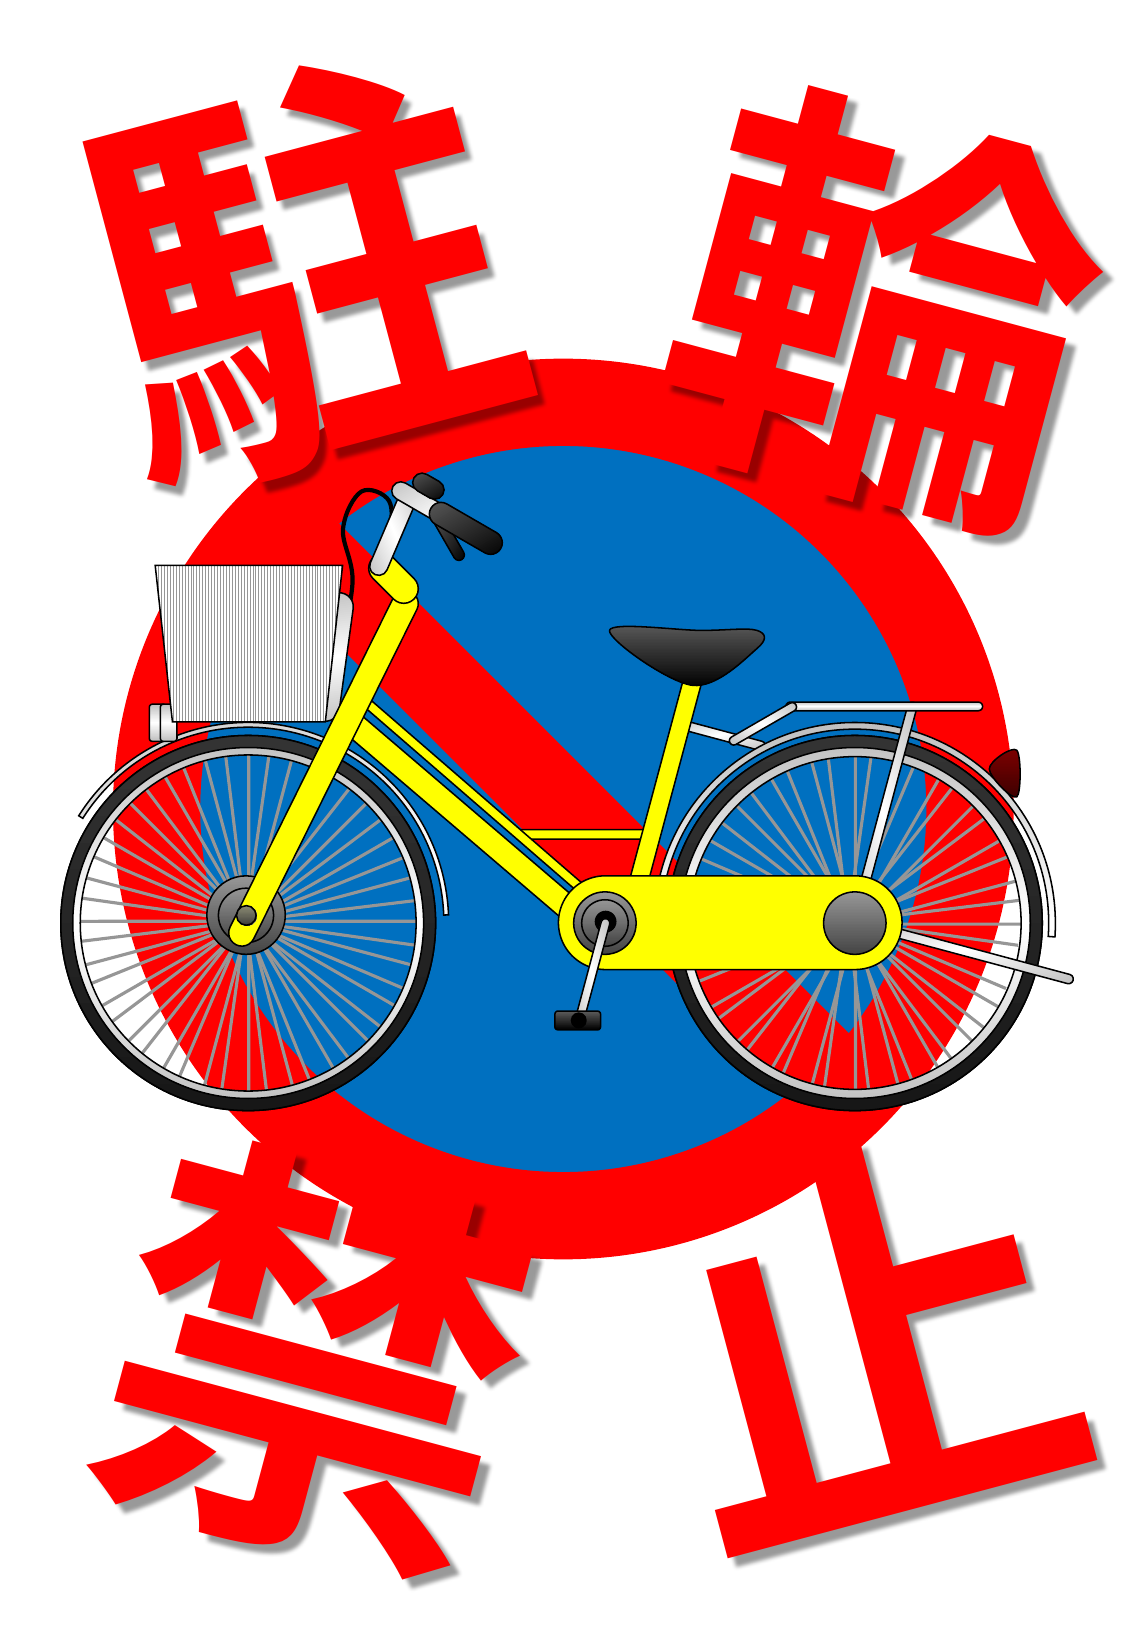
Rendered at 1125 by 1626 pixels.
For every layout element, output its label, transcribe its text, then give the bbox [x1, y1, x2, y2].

text_box 駐 [52, 111, 488, 415]
text_box 輪 [642, 132, 1072, 429]
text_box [47, 476, 1078, 1124]
text_box 止 [620, 1267, 1087, 1625]
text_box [112, 1133, 1014, 1260]
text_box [112, 358, 1014, 475]
text_box 禁 [35, 1266, 502, 1625]
